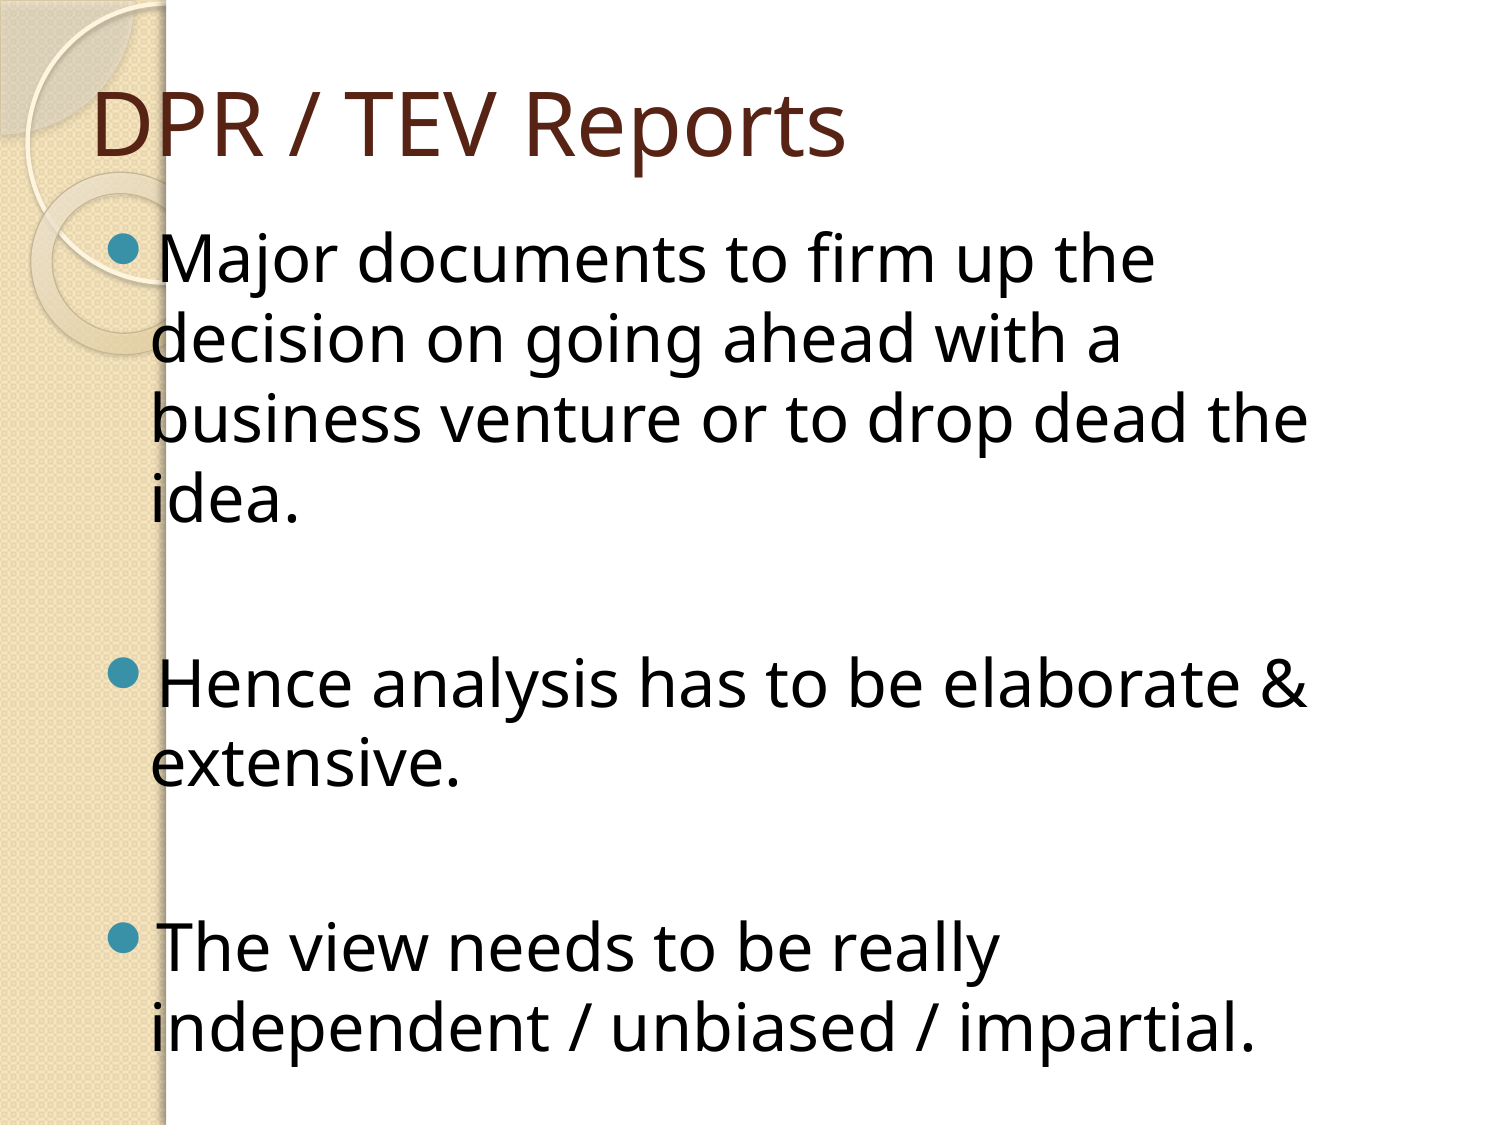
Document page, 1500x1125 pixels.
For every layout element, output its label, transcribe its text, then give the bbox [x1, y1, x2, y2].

title DPR / TEV Reports [75, 45, 1425, 197]
list Major documents to firm up the decision on going ahead with a business venture or to drop dead the idea. Hence analysis has to be elaborate & extensive. The view needs to be really independent / unbiased / impartial. [75, 208, 1425, 1071]
